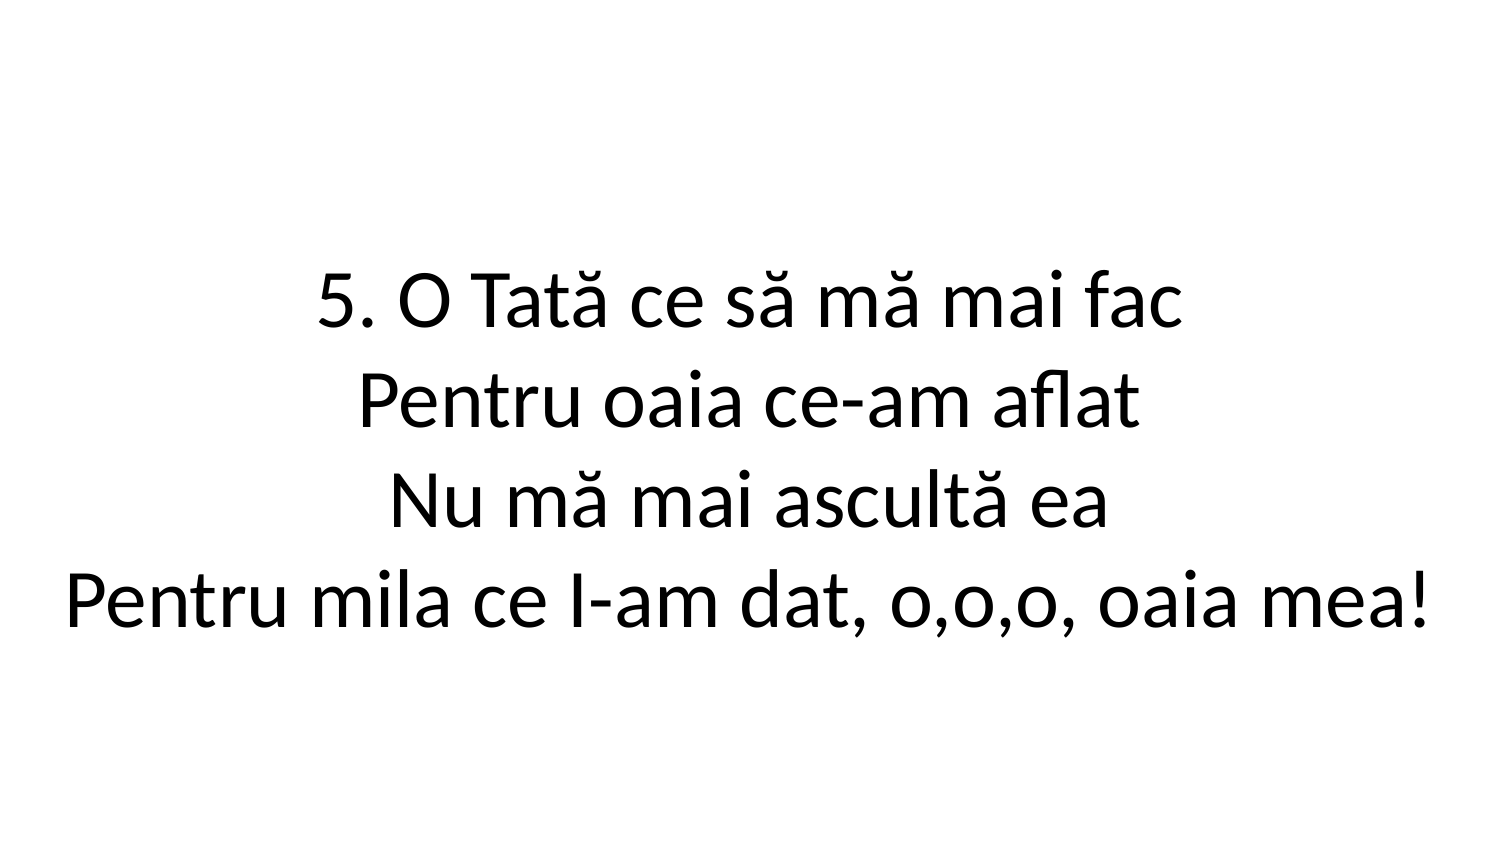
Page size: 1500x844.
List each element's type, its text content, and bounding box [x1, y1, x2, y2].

text_box 5. O Tată ce să mă mai fac Pentru oaia ce-am aflat Nu mă mai ascultă ea Pentru mila ce I-am dat, o,o,o, oaia mea! [49, 192, 1451, 652]
